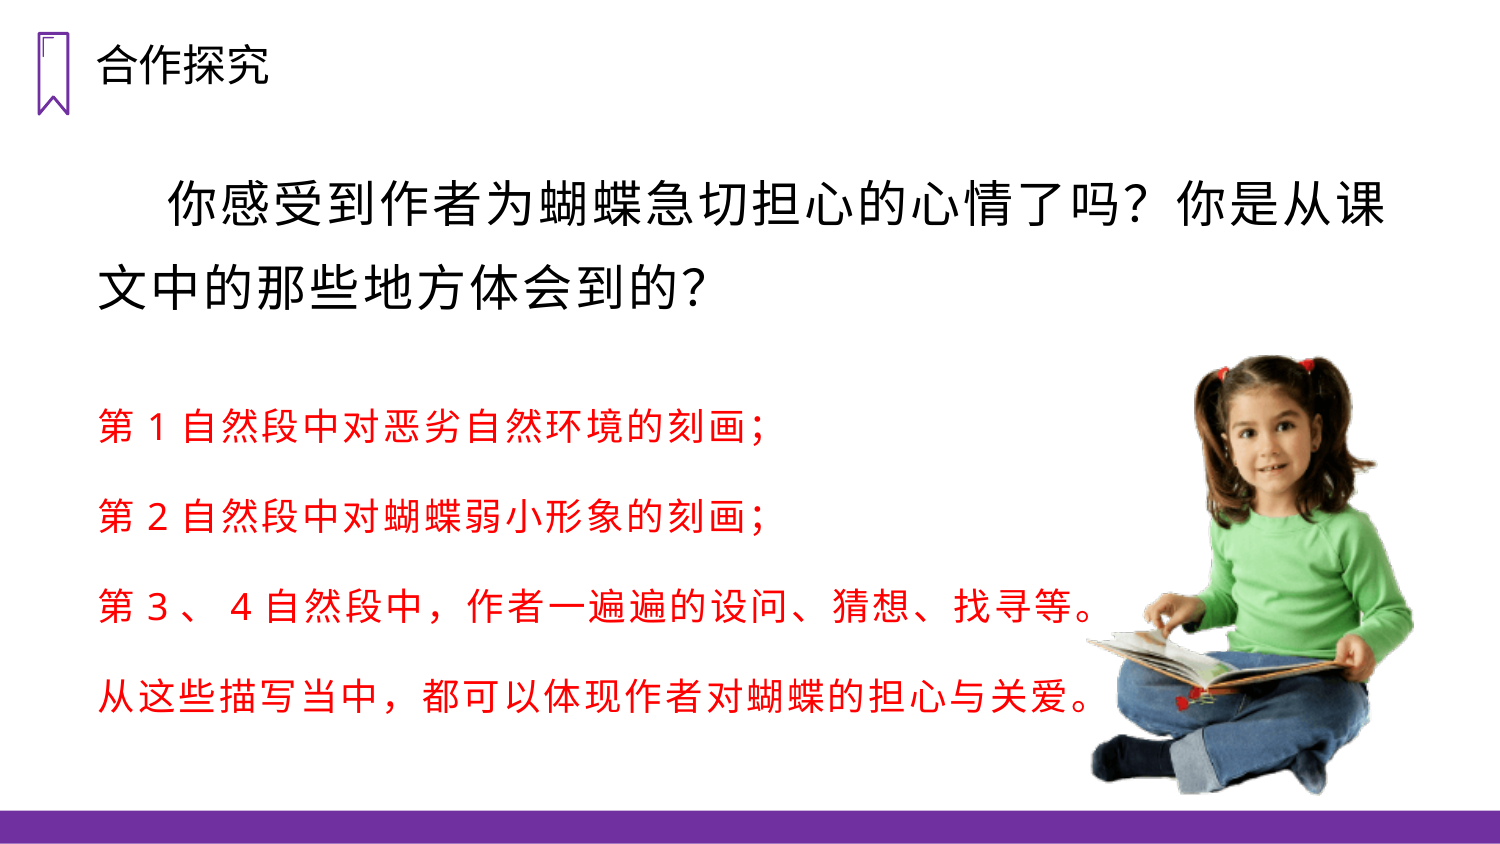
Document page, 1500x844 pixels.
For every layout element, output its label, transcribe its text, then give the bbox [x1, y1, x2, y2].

picture [1085, 354, 1414, 796]
text_box 合作探究 [83, 32, 282, 96]
text_box 你感受到作者为蝴蝶急切担心的心情了吗？你是从课文中的那些地方体会到的？ [86, 142, 1425, 323]
text_box 第1自然段中对恶劣自然环境的刻画； 第2自然段中对蝴蝶弱小形象的刻画； 第3、4自然段中，作者一遍遍的设问、猜想、找寻等。 从这些描写当中，都可以体现作者对蝴蝶的担心与关爱。 [86, 352, 1199, 724]
